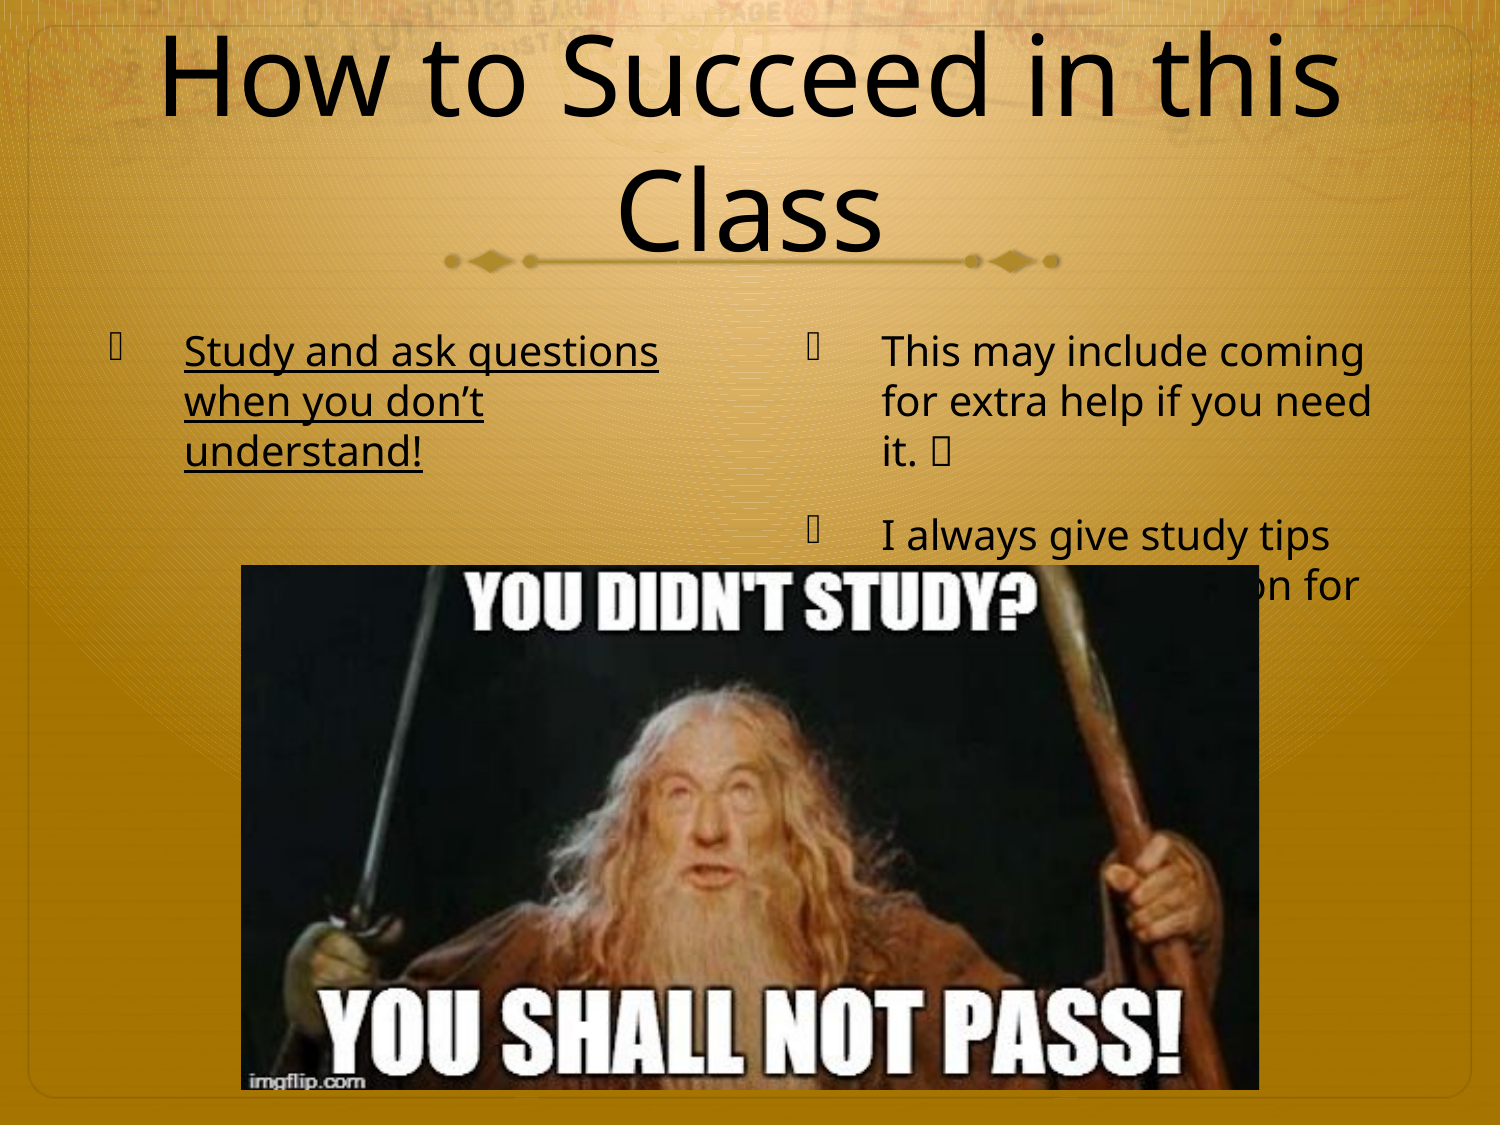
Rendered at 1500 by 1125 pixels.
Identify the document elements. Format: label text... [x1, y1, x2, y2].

list This may include coming for extra help if you need it.  I always give study tips and what to focus on for tests. [791, 317, 1407, 991]
list Study and ask questions when you don’t understand! [93, 317, 709, 991]
title How to Succeed in this Class [93, 45, 1407, 233]
picture [0, 0, 1500, 1125]
